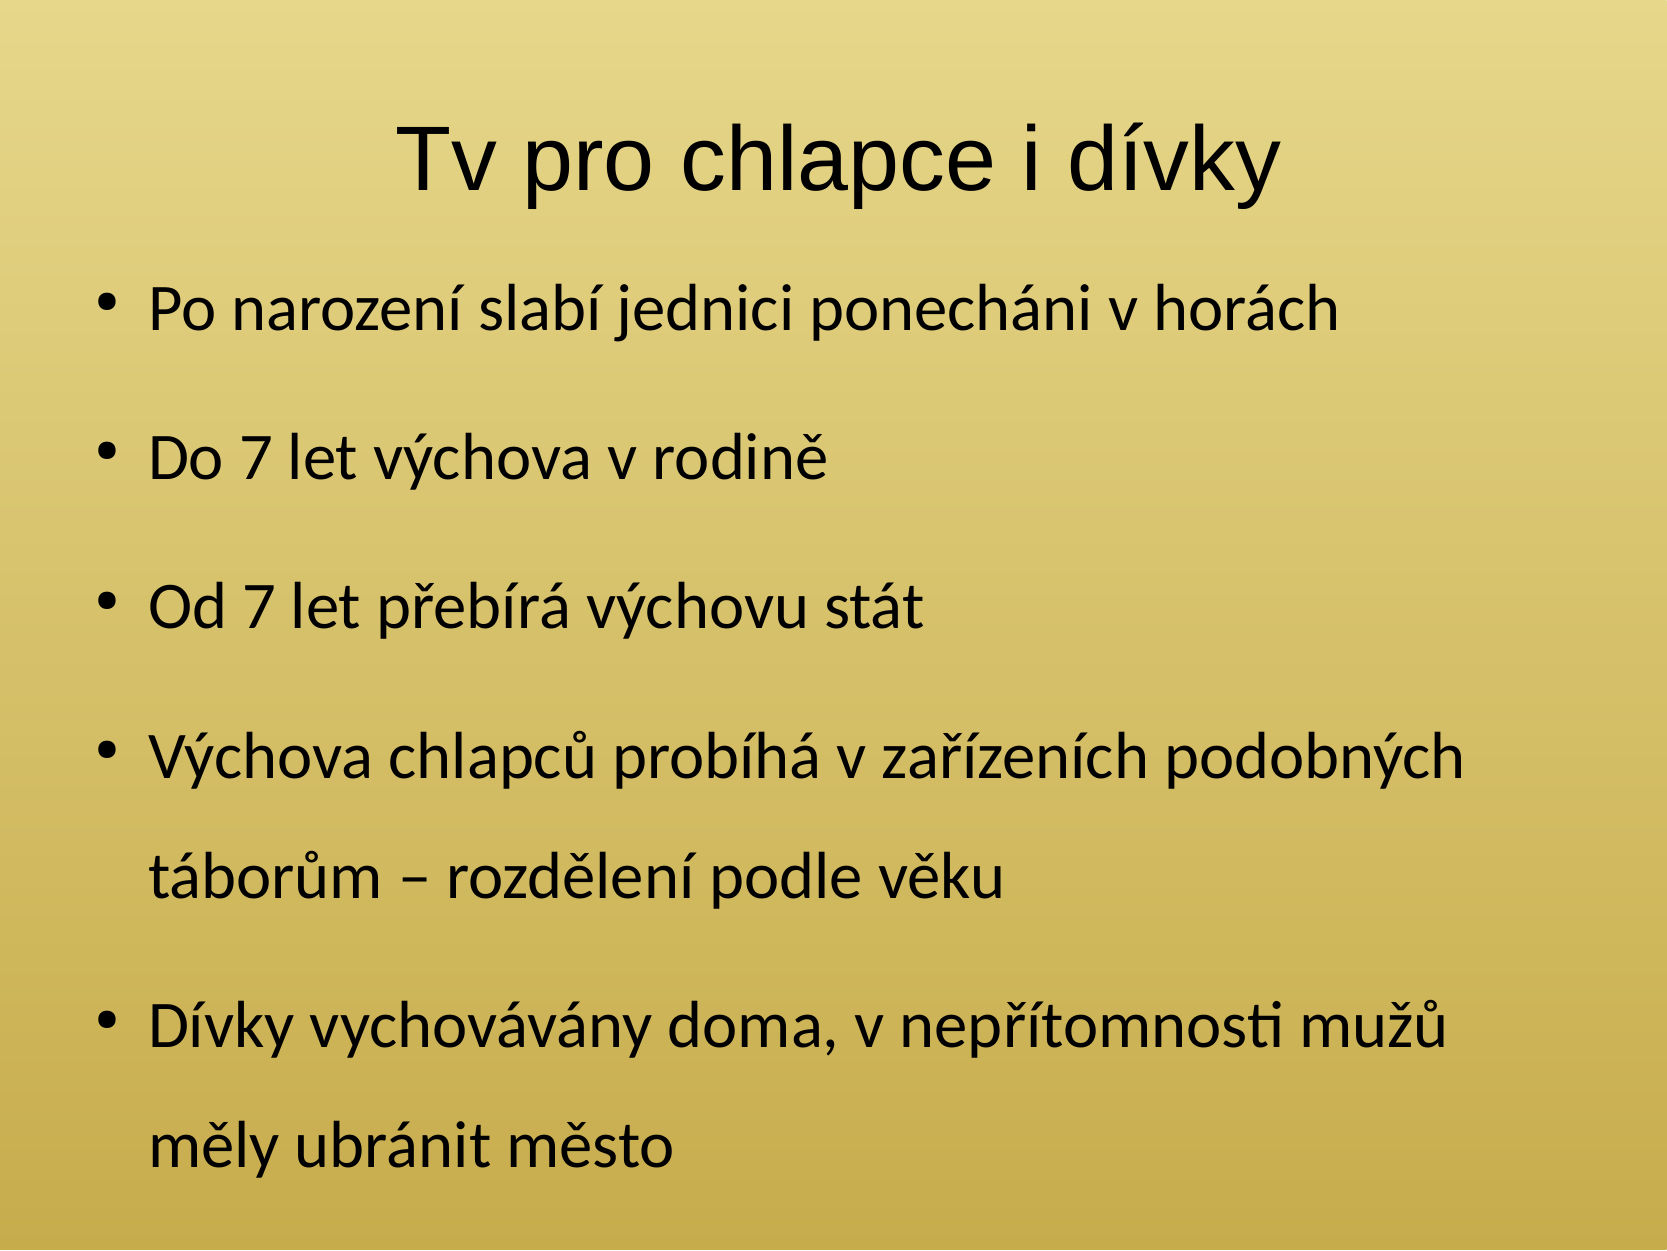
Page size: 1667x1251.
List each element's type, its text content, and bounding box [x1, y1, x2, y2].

title Tv pro chlapce i dívky [41, 49, 1637, 259]
list Po narození slabí jednici ponecháni v horách Do 7 let výchova v rodině Od 7 let přebírá výchovu stát Výchova chlapců probíhá v zařízeních podobných táborům – rozdělení podle věku Dívky vychovávány doma, v nepřítomnosti mužů měly ubránit město [77, 223, 1578, 1216]
